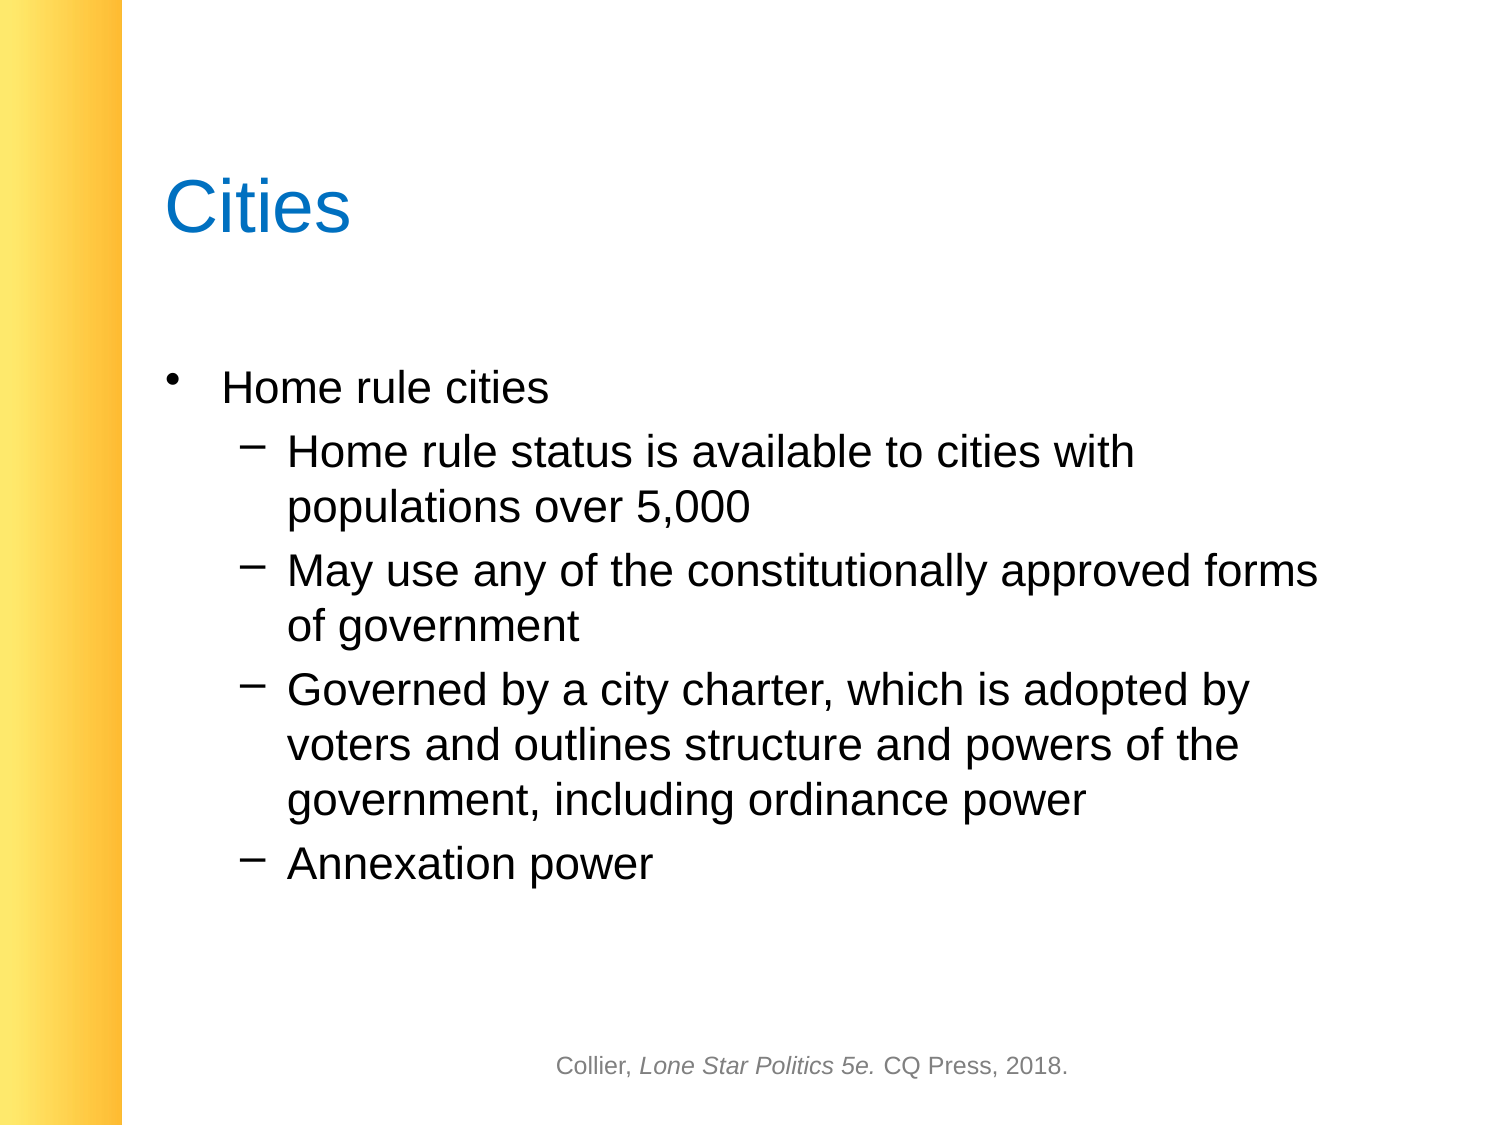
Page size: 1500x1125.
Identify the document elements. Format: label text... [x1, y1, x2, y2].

title Cities [150, 149, 1463, 338]
text_box Collier, Lone Star Politics 5e. CQ Press, 2018. [525, 1042, 1100, 1087]
picture [0, 0, 1500, 1125]
list Home rule cities Home rule status is available to cities with populations over 5,000 May use any of the constitutionally approved forms of government Governed by a city charter, which is adopted by voters and outlines structure and powers of the government, including ordinance power Annexation power [150, 350, 1363, 1091]
